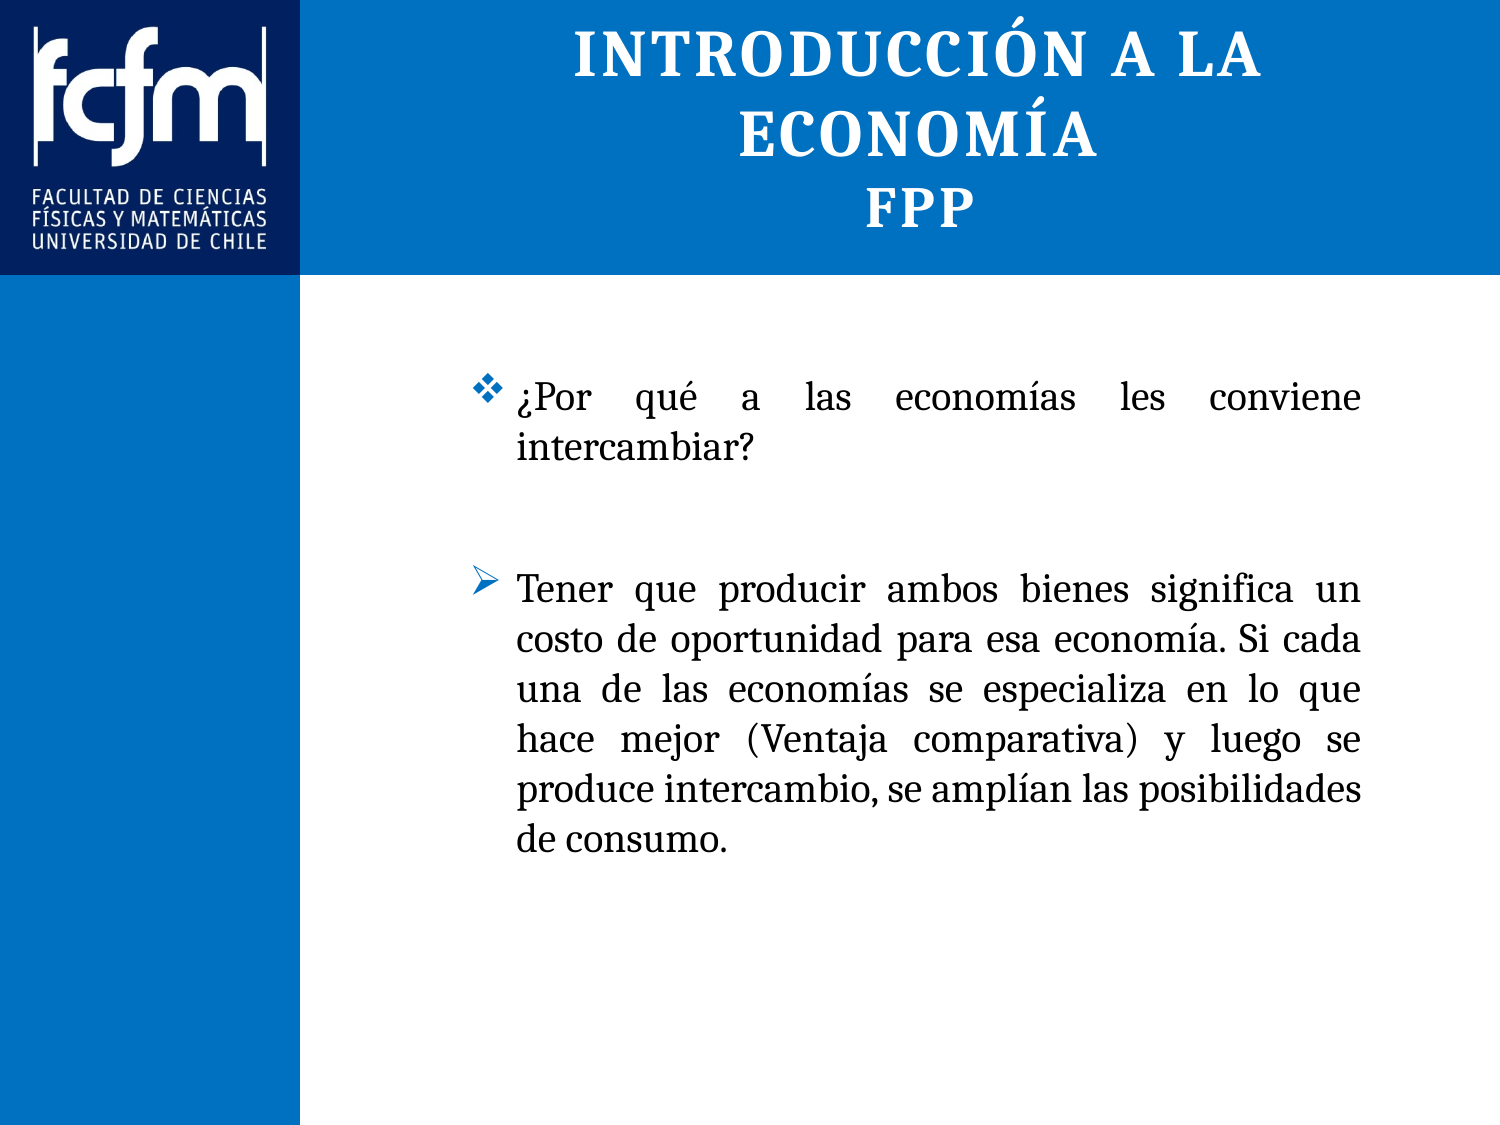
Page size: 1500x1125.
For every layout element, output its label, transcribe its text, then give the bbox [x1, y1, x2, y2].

title Introducción a la economía FPP [407, 30, 1433, 219]
text_box ¿Por qué a las economías les conviene intercambiar? Tener que producir ambos bienes significa un costo de oportunidad para esa economía. Si cada una de las economías se especializa en lo que hace mejor (Ventaja comparativa) y luego se produce intercambio, se amplían las posibilidades de consumo. [454, 361, 1377, 996]
picture [29, 18, 272, 254]
